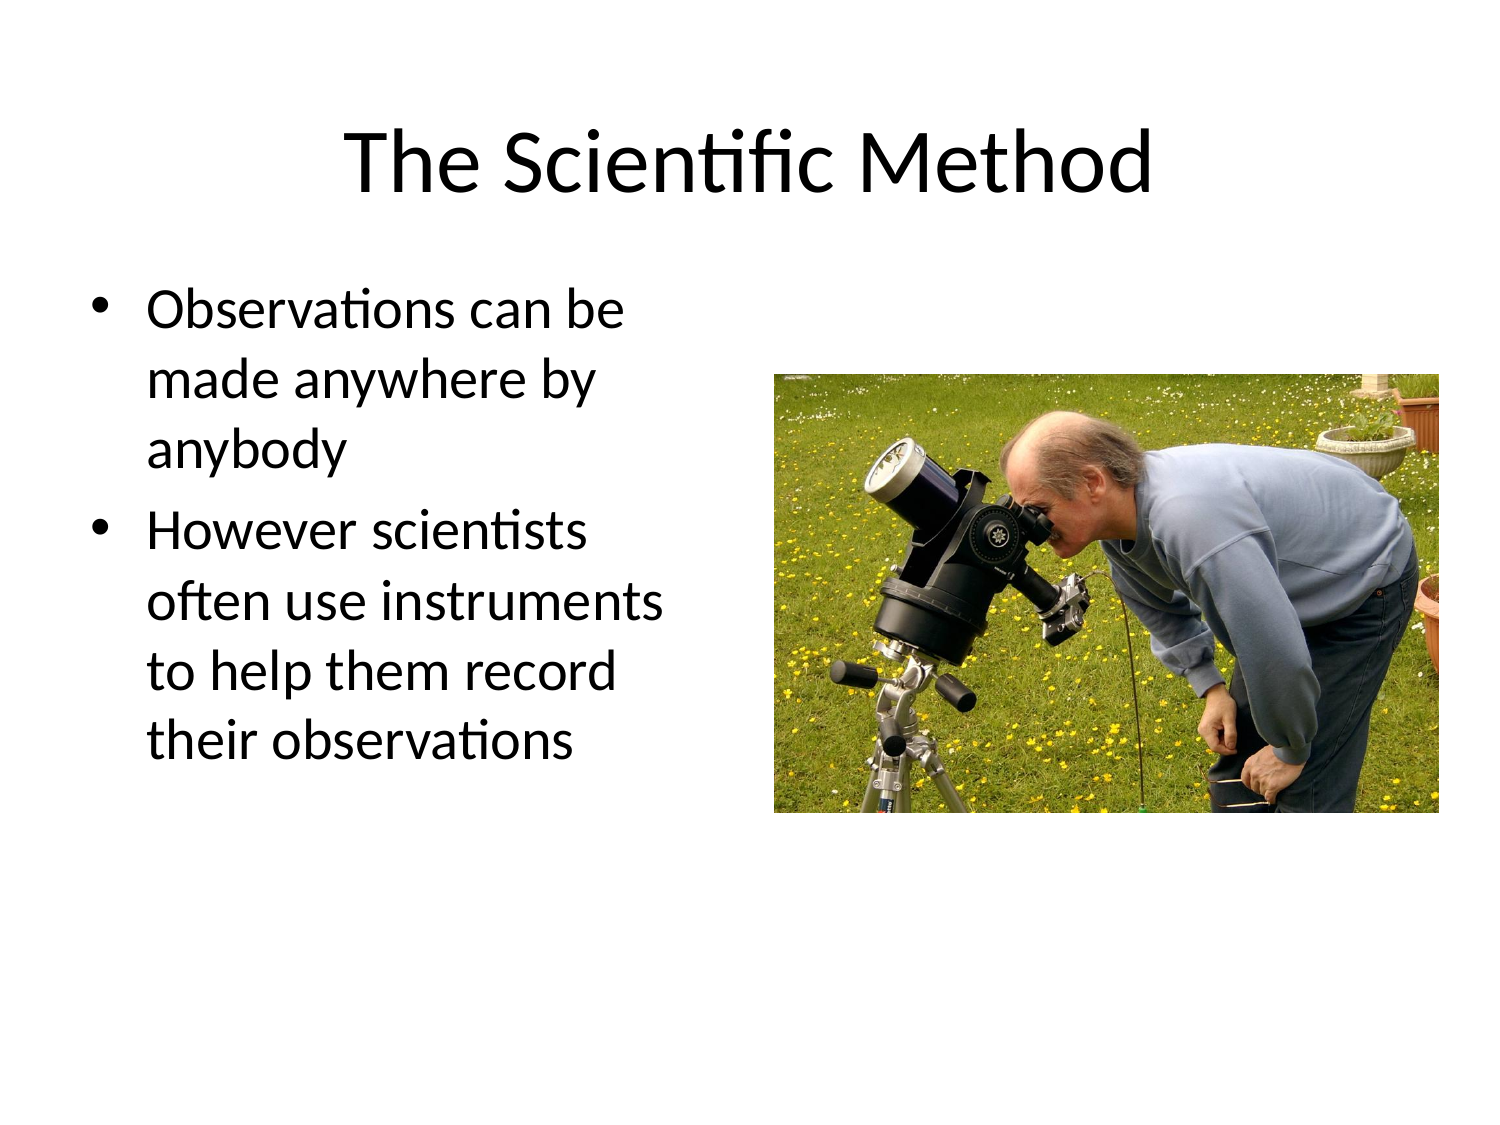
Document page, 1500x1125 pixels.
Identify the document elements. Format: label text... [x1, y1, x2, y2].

title The Scientific Method [75, 62, 1425, 250]
picture [774, 374, 1439, 813]
list Observations can be made anywhere by anybody However scientists often use instruments to help them record their observations [75, 262, 738, 1005]
